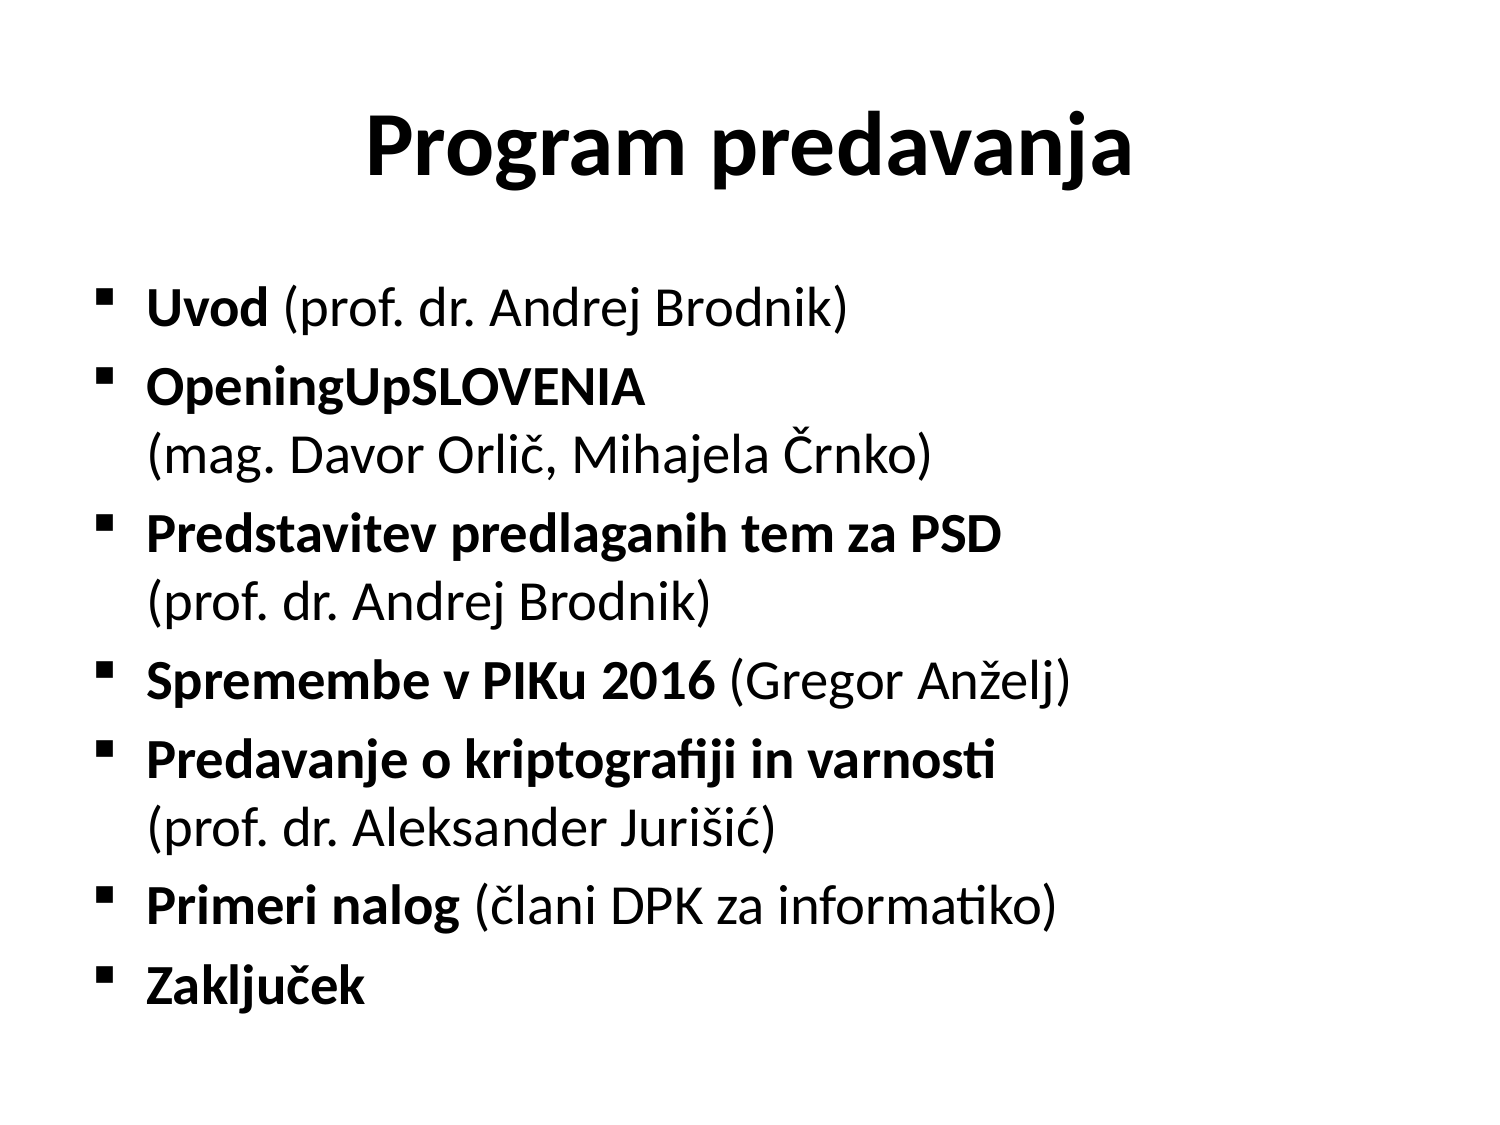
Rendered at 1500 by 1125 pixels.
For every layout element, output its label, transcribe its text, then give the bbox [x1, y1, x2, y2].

list Uvod (prof. dr. Andrej Brodnik) OpeningUpSLOVENIA (mag. Davor Orlič, Mihajela Črnko) Predstavitev predlaganih tem za PSD (prof. dr. Andrej Brodnik) Spremembe v PIKu 2016 (Gregor Anželj) Predavanje o kriptografiji in varnosti (prof. dr. Aleksander Jurišić) Primeri nalog (člani DPK za informatiko) Zaključek [76, 262, 1459, 1024]
title Program predavanja [75, 45, 1425, 233]
